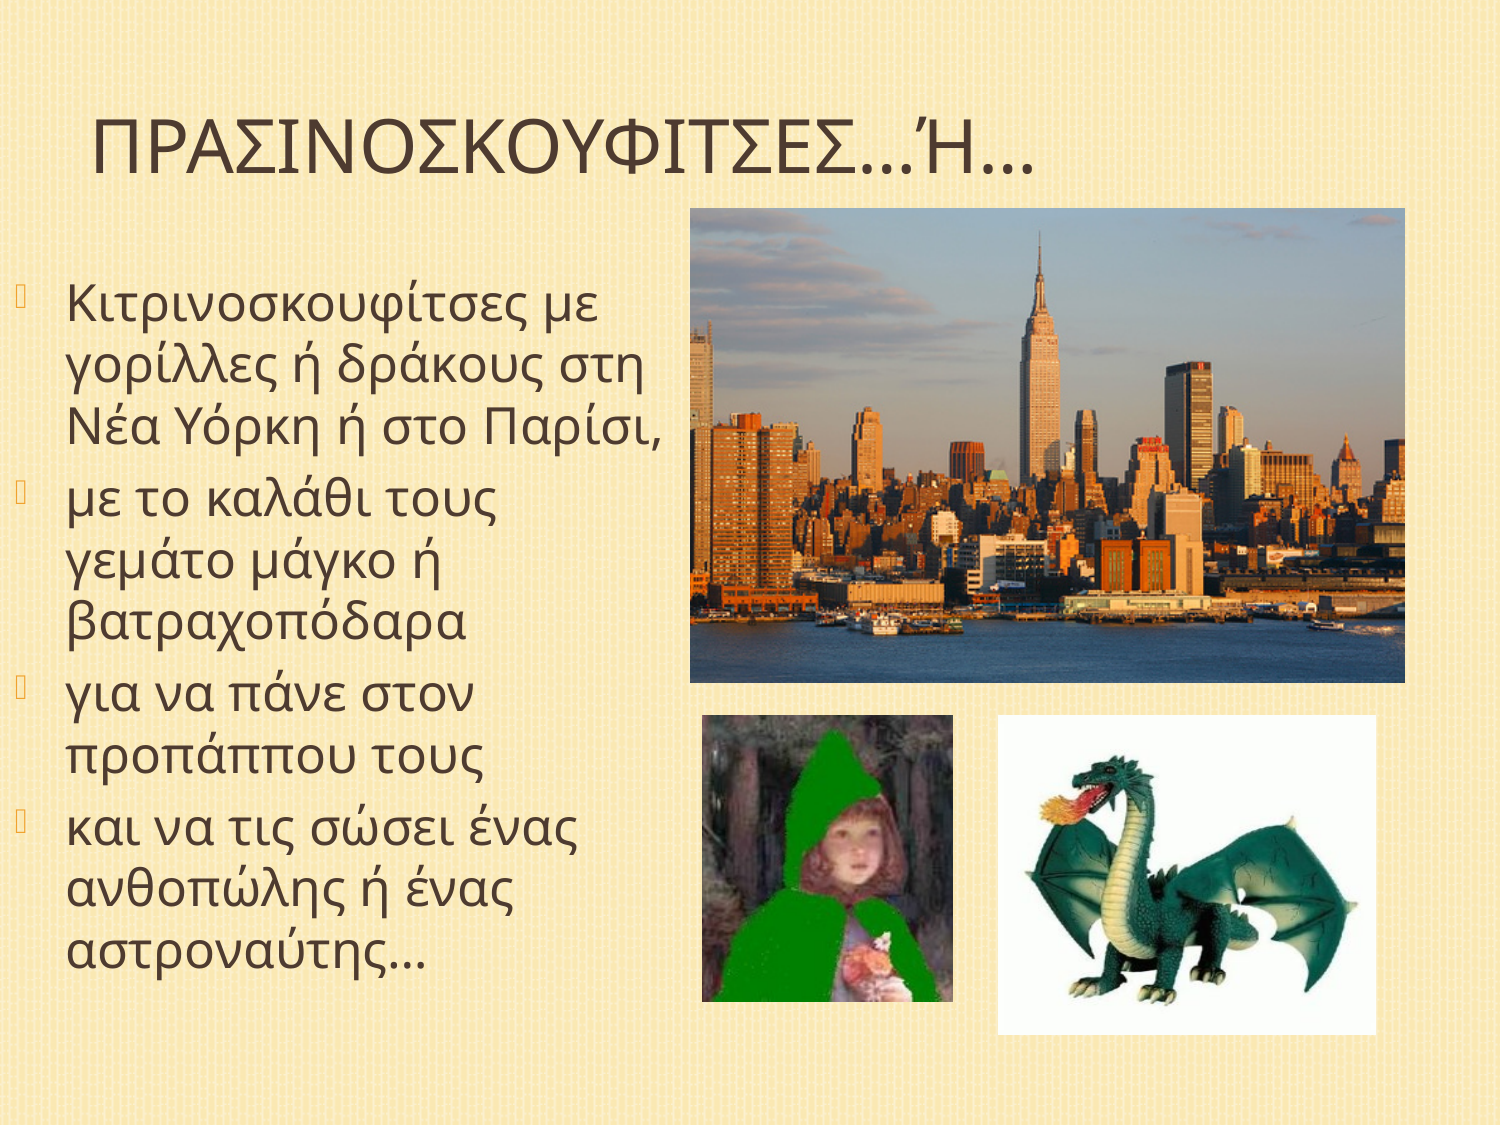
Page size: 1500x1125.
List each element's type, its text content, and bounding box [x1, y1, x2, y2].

picture [690, 207, 1406, 684]
picture [997, 715, 1377, 1036]
picture [702, 715, 954, 1003]
title Πρασινοσκουφιτσεσ…ή… [75, 75, 1500, 213]
list Κιτρινοσκουφίτσες με γορίλλες ή δράκους στη Νέα Υόρκη ή στο Παρίσι, με το καλάθι τους γεμάτο μάγκο ή βατραχοπόδαρα για να πάνε στον προπάππου τους και να τις σώσει ένας ανθοπώλης ή ένας αστροναύτης… [0, 262, 688, 1038]
